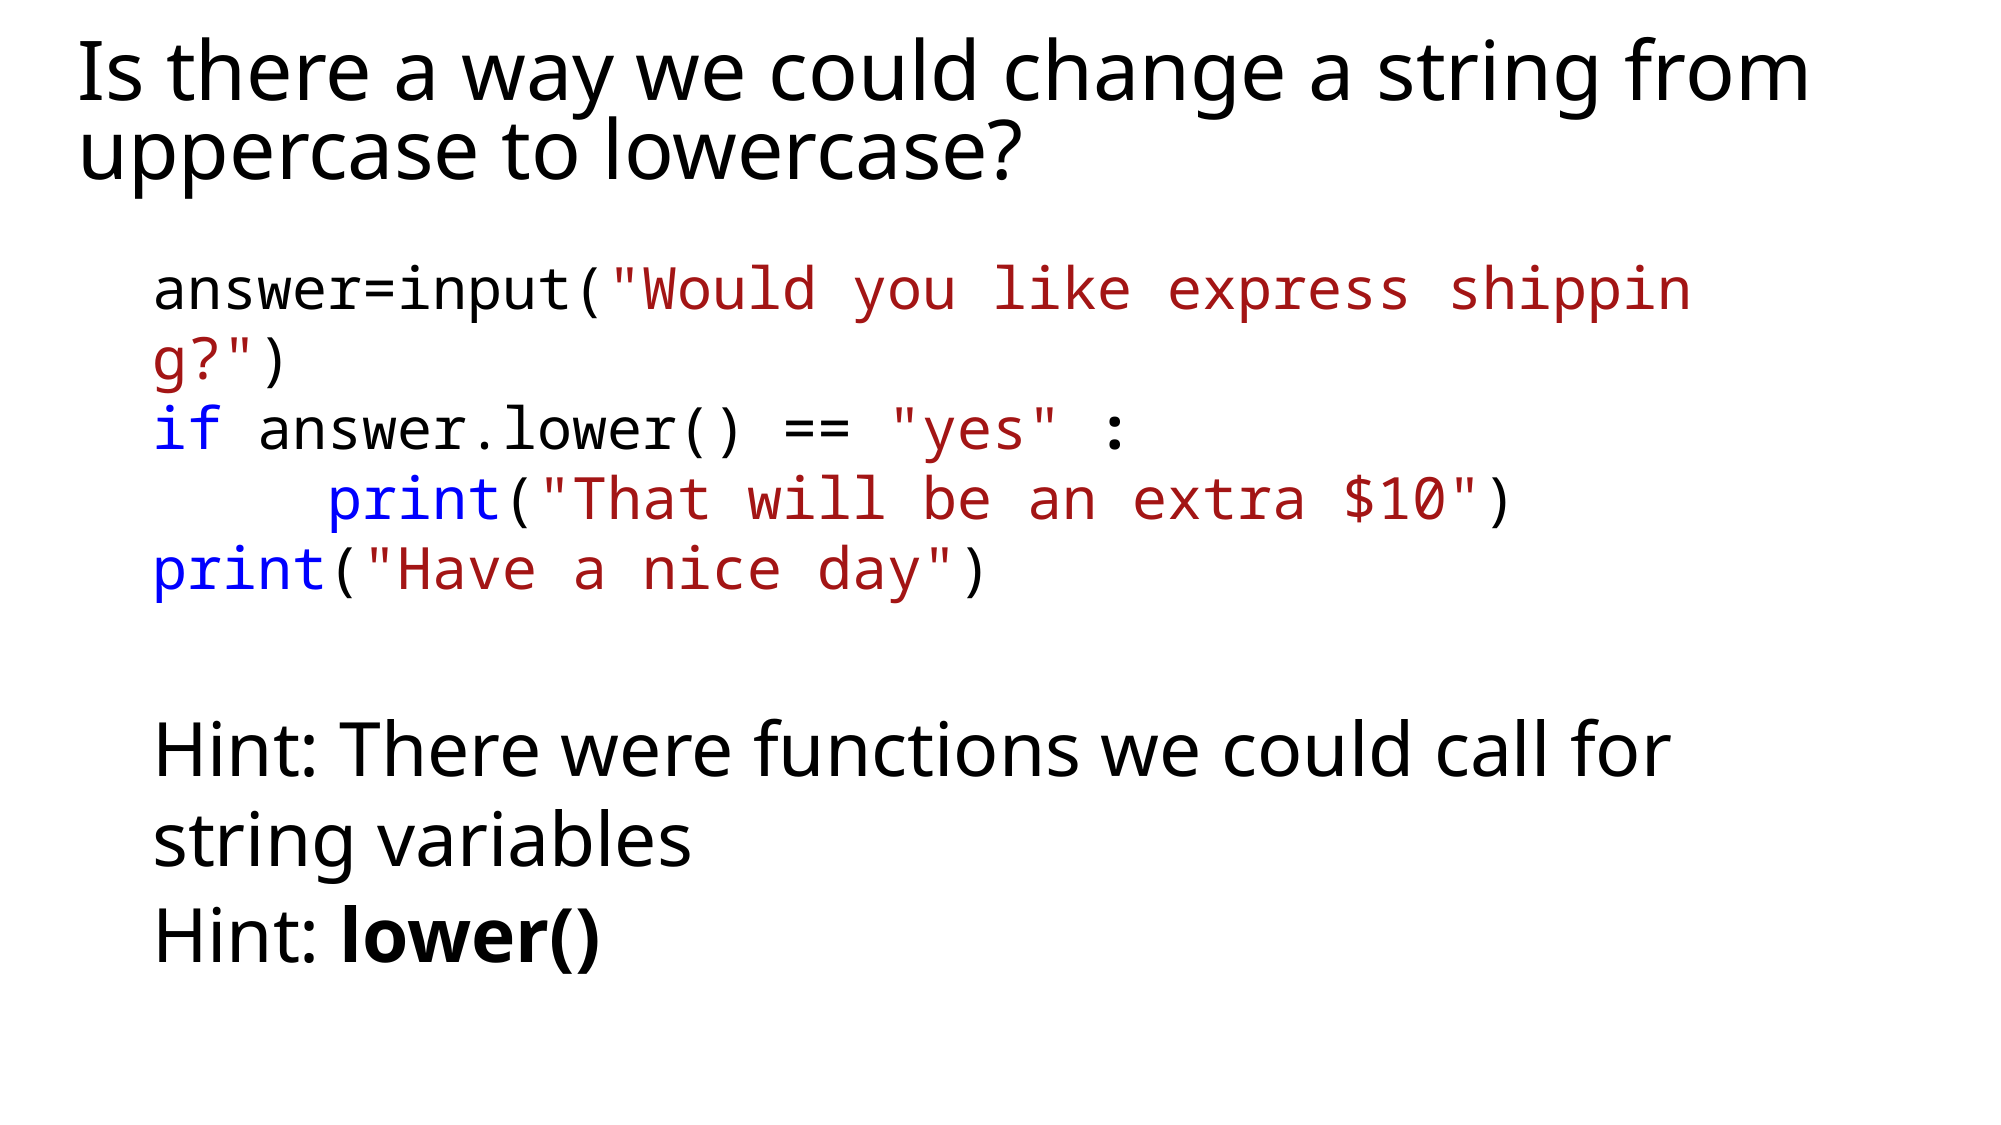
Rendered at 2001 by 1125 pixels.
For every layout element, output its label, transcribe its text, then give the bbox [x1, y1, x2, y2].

text_box Hint: lower() [137, 880, 1800, 985]
title Is there a way we could change a string from uppercase to lowercase? [62, 29, 1953, 205]
text_box Hint: There were functions we could call for string variables [137, 694, 1845, 890]
text_box answer=input("Would you like express shipping?") if answer.lower() == "yes" : print("That will be an extra $10") print("Have a nice day") [137, 243, 1740, 609]
